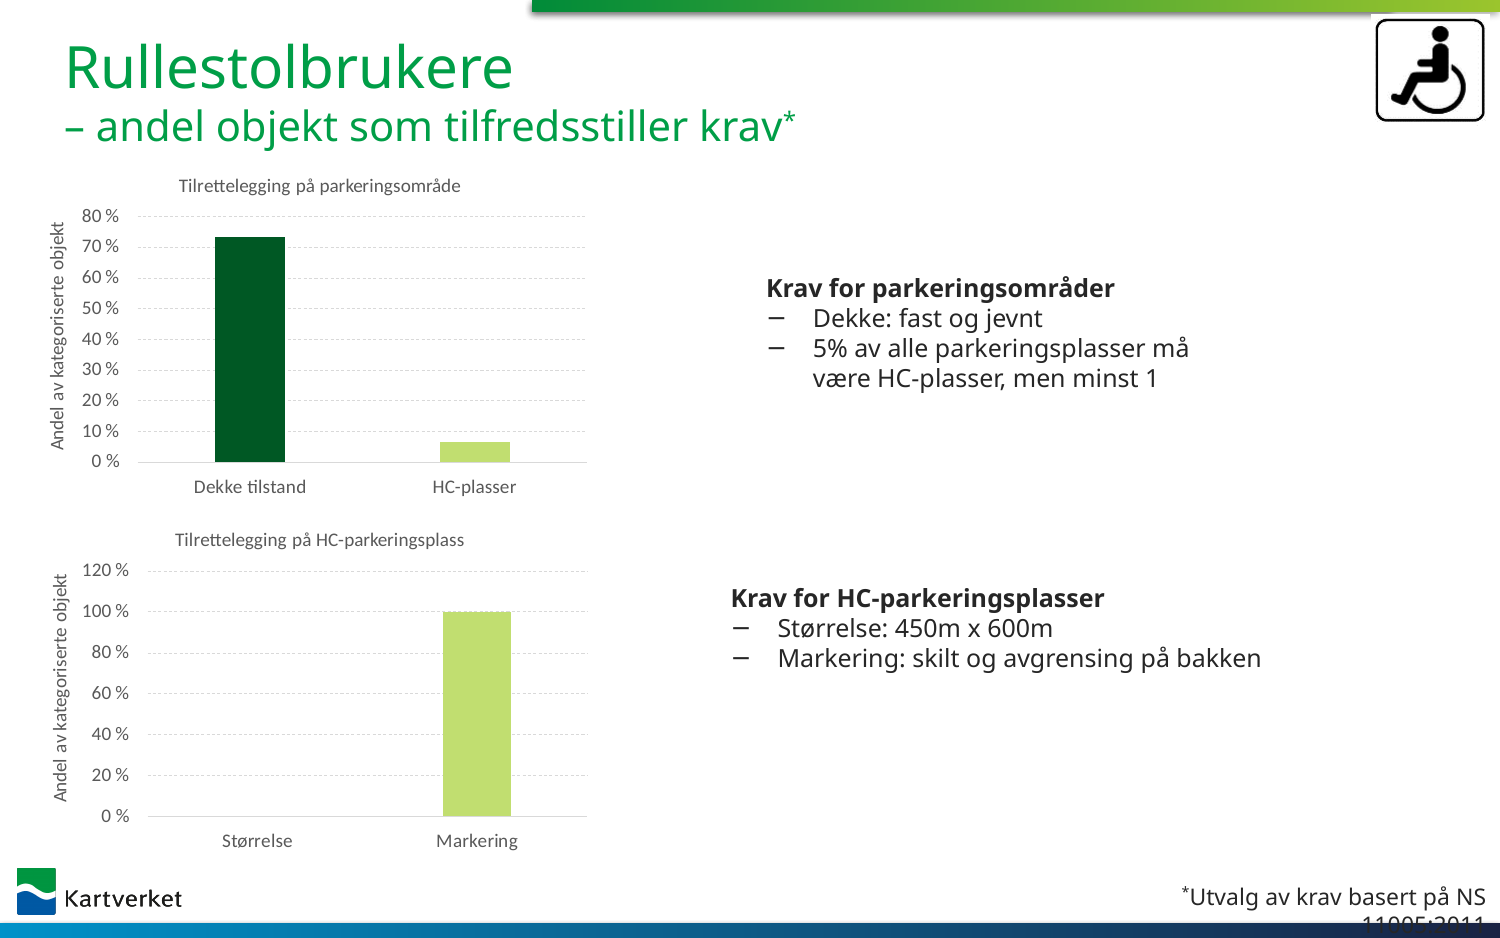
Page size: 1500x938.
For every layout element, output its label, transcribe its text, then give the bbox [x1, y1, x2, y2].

picture [41, 166, 598, 505]
text_box Krav for HC-parkeringsplasser Størrelse: 450m x 600m Markering: skilt og avgrensing på bakken [715, 574, 1278, 680]
text_box Rullestolbrukere – andel objekt som tilfredsstiller krav* [49, 23, 1431, 158]
picture [1371, 13, 1491, 127]
picture [41, 520, 598, 859]
text_box *Utvalg av krav basert på NS 11005:2011 [1068, 873, 1500, 938]
text_box Krav for parkeringsområder Dekke: fast og jevnt 5% av alle parkeringsplasser må være HC-plasser, men minst 1 [751, 264, 1232, 400]
